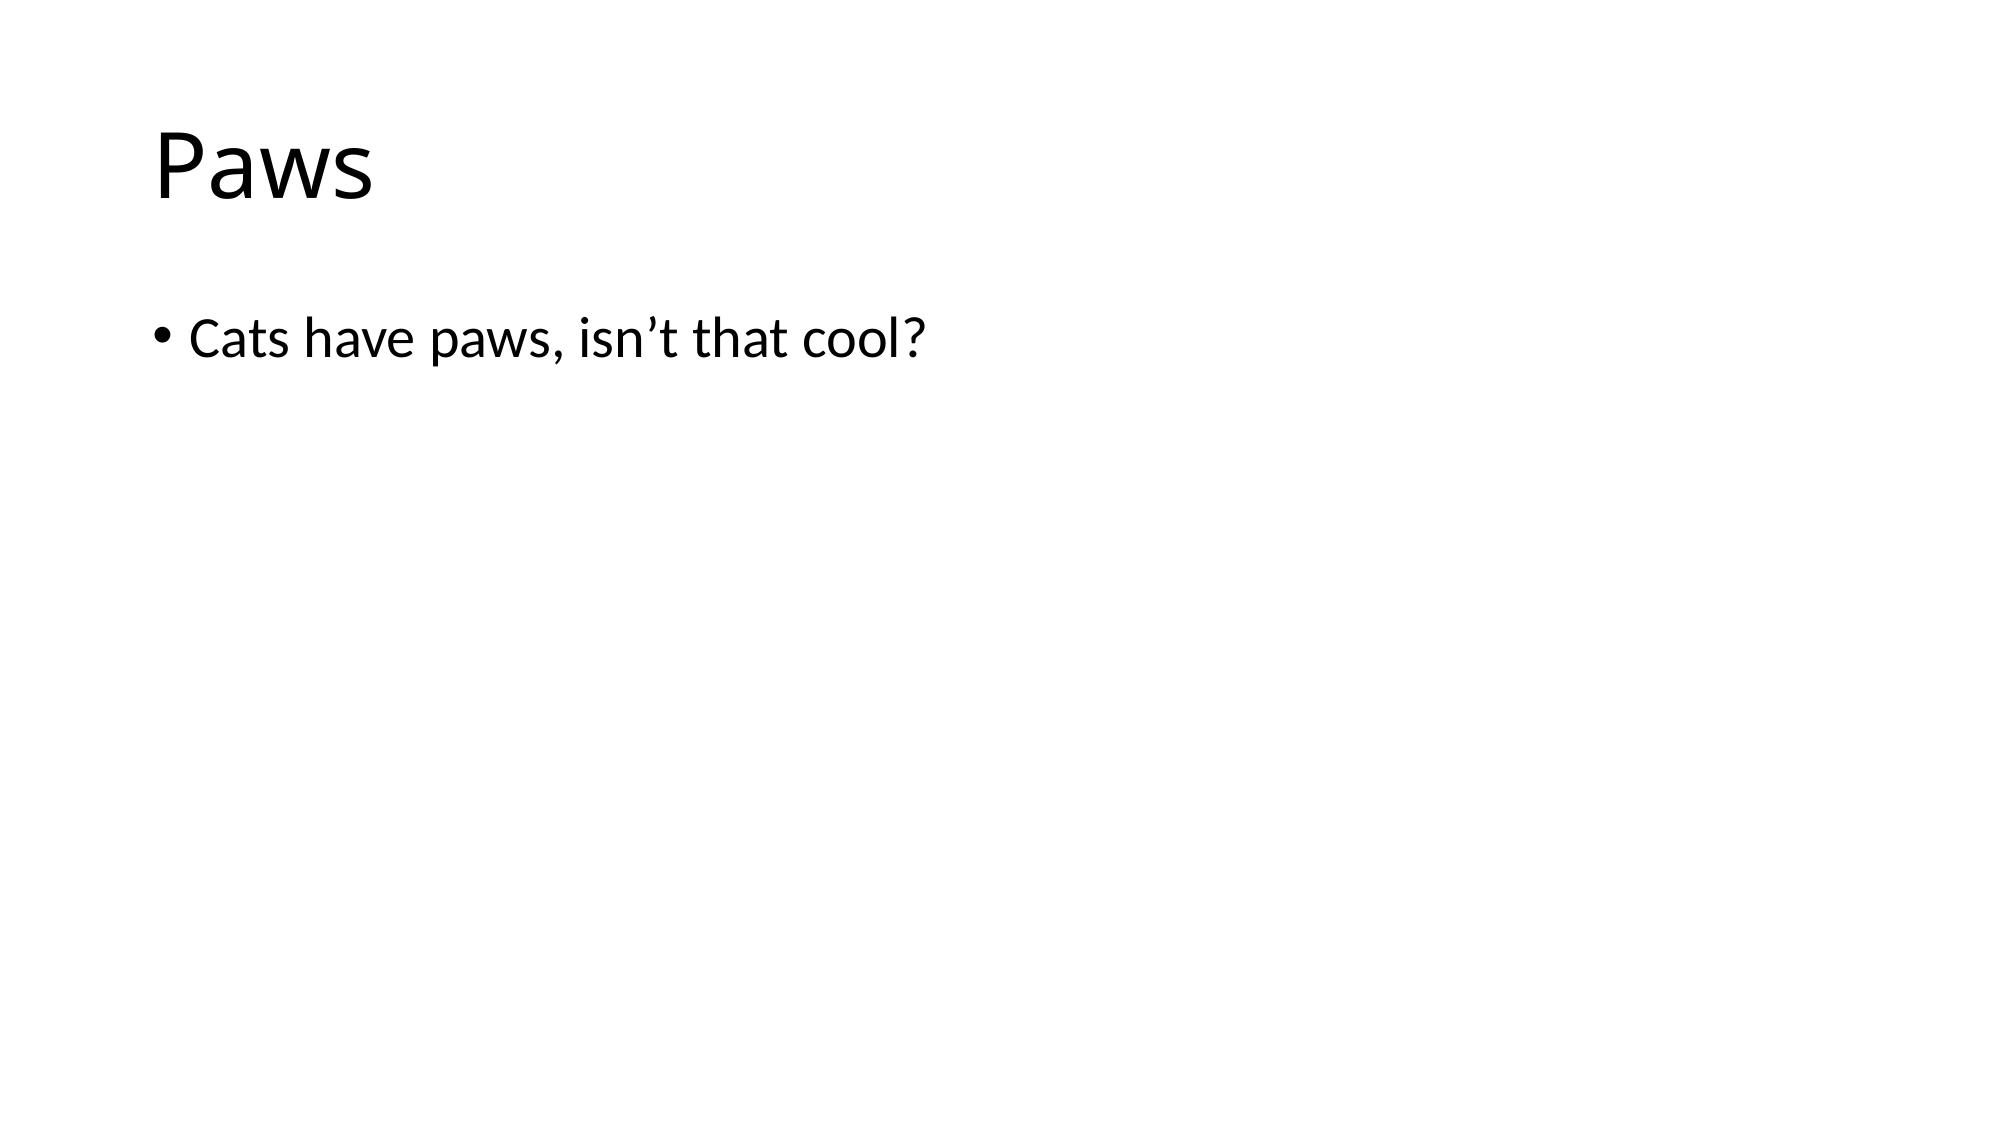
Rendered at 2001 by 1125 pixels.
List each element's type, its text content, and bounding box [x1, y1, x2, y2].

title Paws [137, 59, 1863, 278]
list Cats have paws, isn’t that cool? [137, 299, 1863, 1014]
